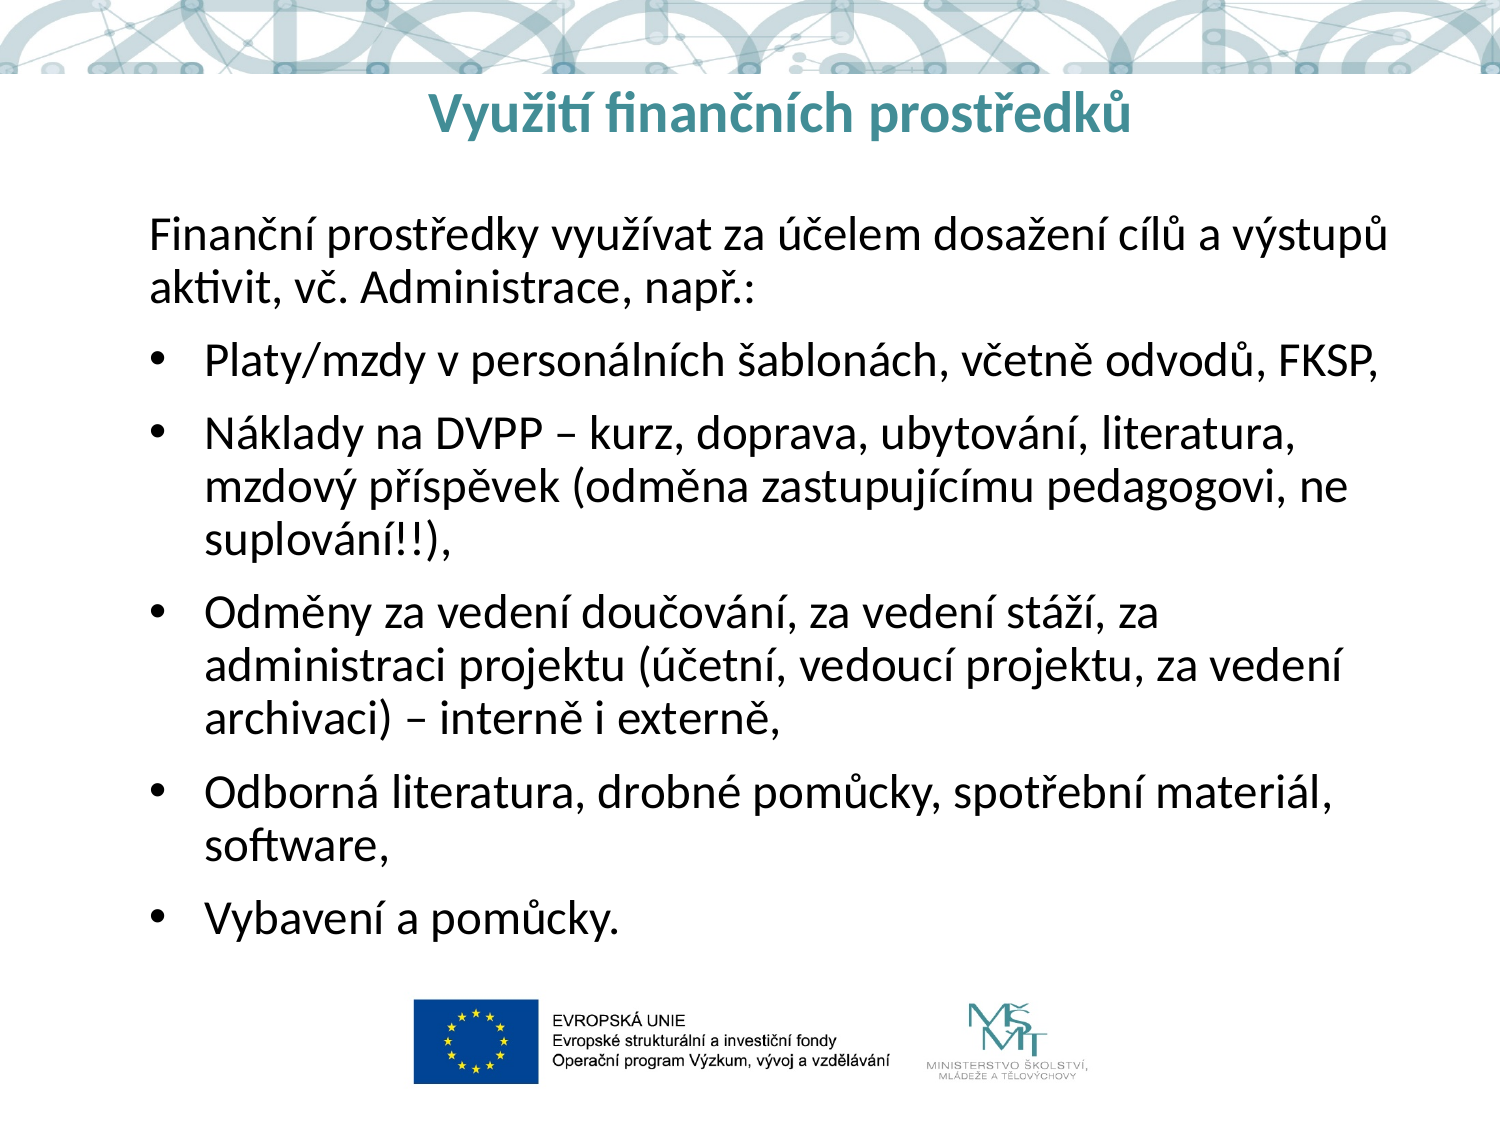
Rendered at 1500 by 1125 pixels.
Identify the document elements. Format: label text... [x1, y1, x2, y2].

picture [371, 957, 1129, 1125]
picture [0, 0, 1500, 74]
list Finanční prostředky využívat za účelem dosažení cílů a výstupů aktivit, vč. Administrace, např.: Platy/mzdy v personálních šablonách, včetně odvodů, FKSP, Náklady na DVPP – kurz, doprava, ubytování, literatura, mzdový příspěvek (odměna zastupujícímu pedagogovi, ne suplování!!), Odměny za vedení doučování, za vedení stáží, za administraci projektu (účetní, vedoucí projektu, za vedení archivaci) – interně i externě, Odborná literatura, drobné pomůcky, spotřební materiál, software, Vybavení a pomůcky. [134, 200, 1428, 954]
title Využití finančních prostředků [55, 39, 1500, 188]
